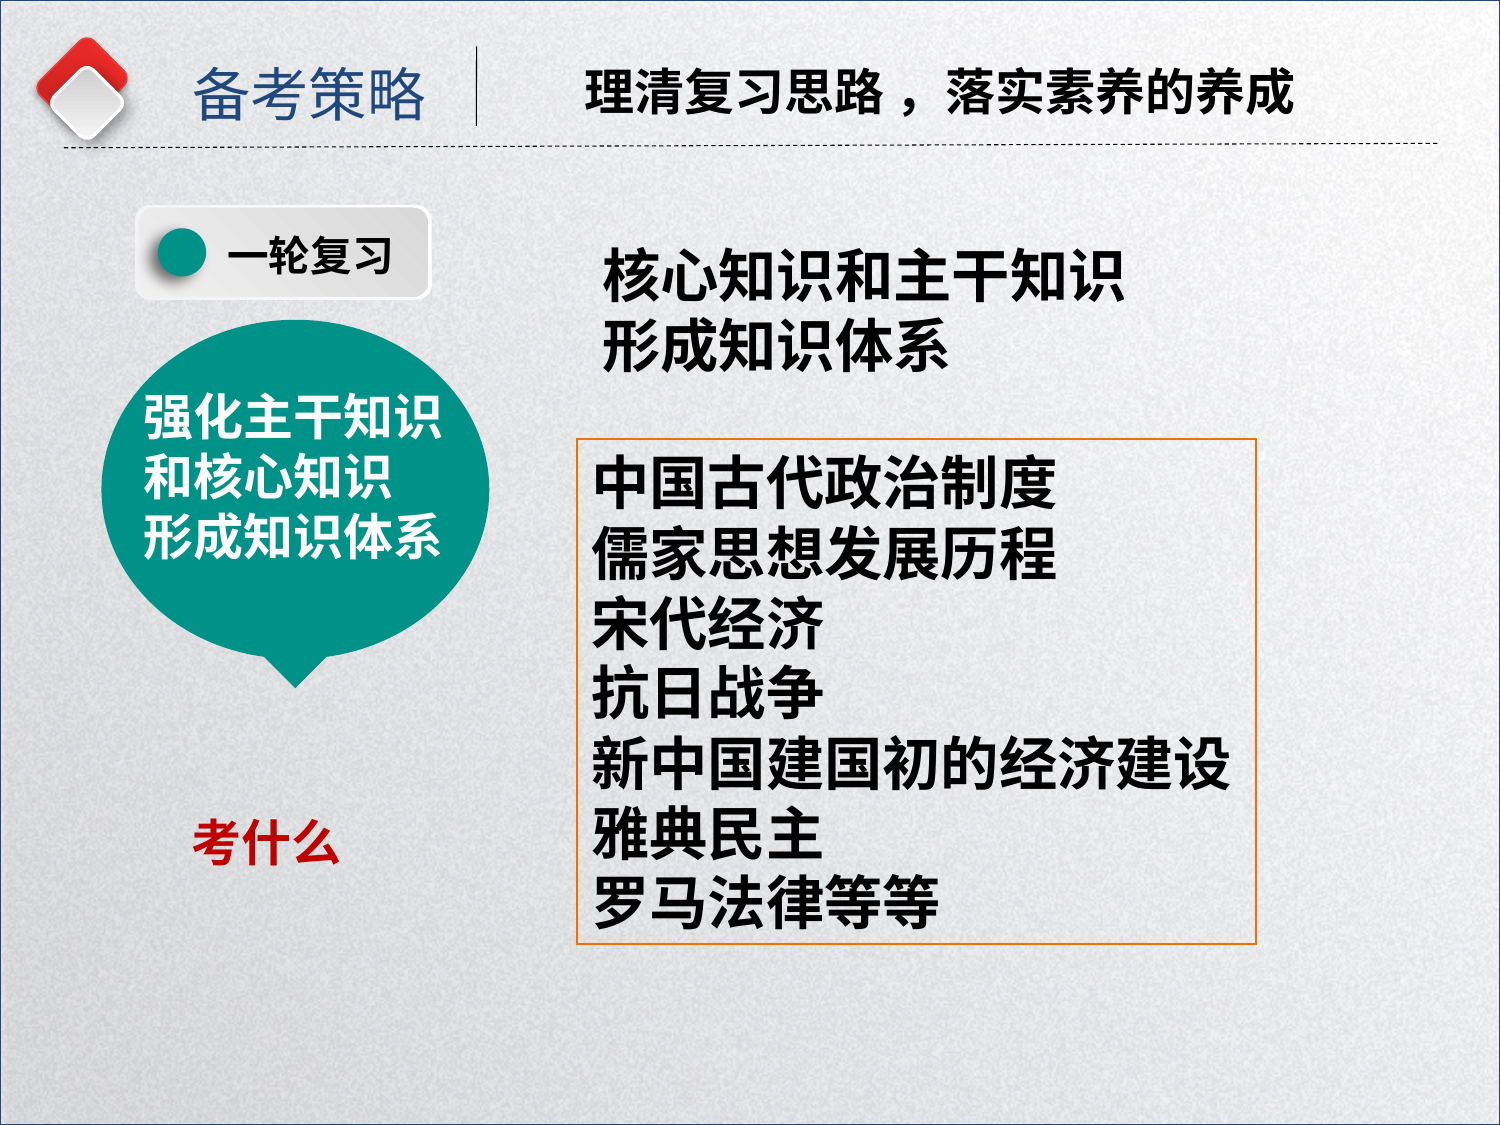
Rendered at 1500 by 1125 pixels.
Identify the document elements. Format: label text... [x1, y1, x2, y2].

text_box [63, 143, 1439, 148]
text_box 考什么 [191, 811, 507, 872]
text_box 中国古代政治制度 儒家思想发展历程 宋代经济 抗日战争 新中国建国初的经济建设 雅典民主 罗马法律等等 [576, 438, 1257, 945]
text_box 备考策略 [143, 50, 475, 136]
text_box [51, 67, 123, 139]
picture [1, 1, 1499, 1124]
text_box 理清复习思路 ，落实素养的养成 [569, 53, 1311, 129]
text_box [214, 645, 377, 690]
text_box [135, 205, 432, 300]
text_box 强化主干知识和核心知识 形成知识体系 [143, 385, 450, 645]
text_box [37, 38, 127, 104]
text_box [100, 318, 491, 597]
text_box 核心知识和主干知识 形成知识体系 [587, 232, 1142, 387]
